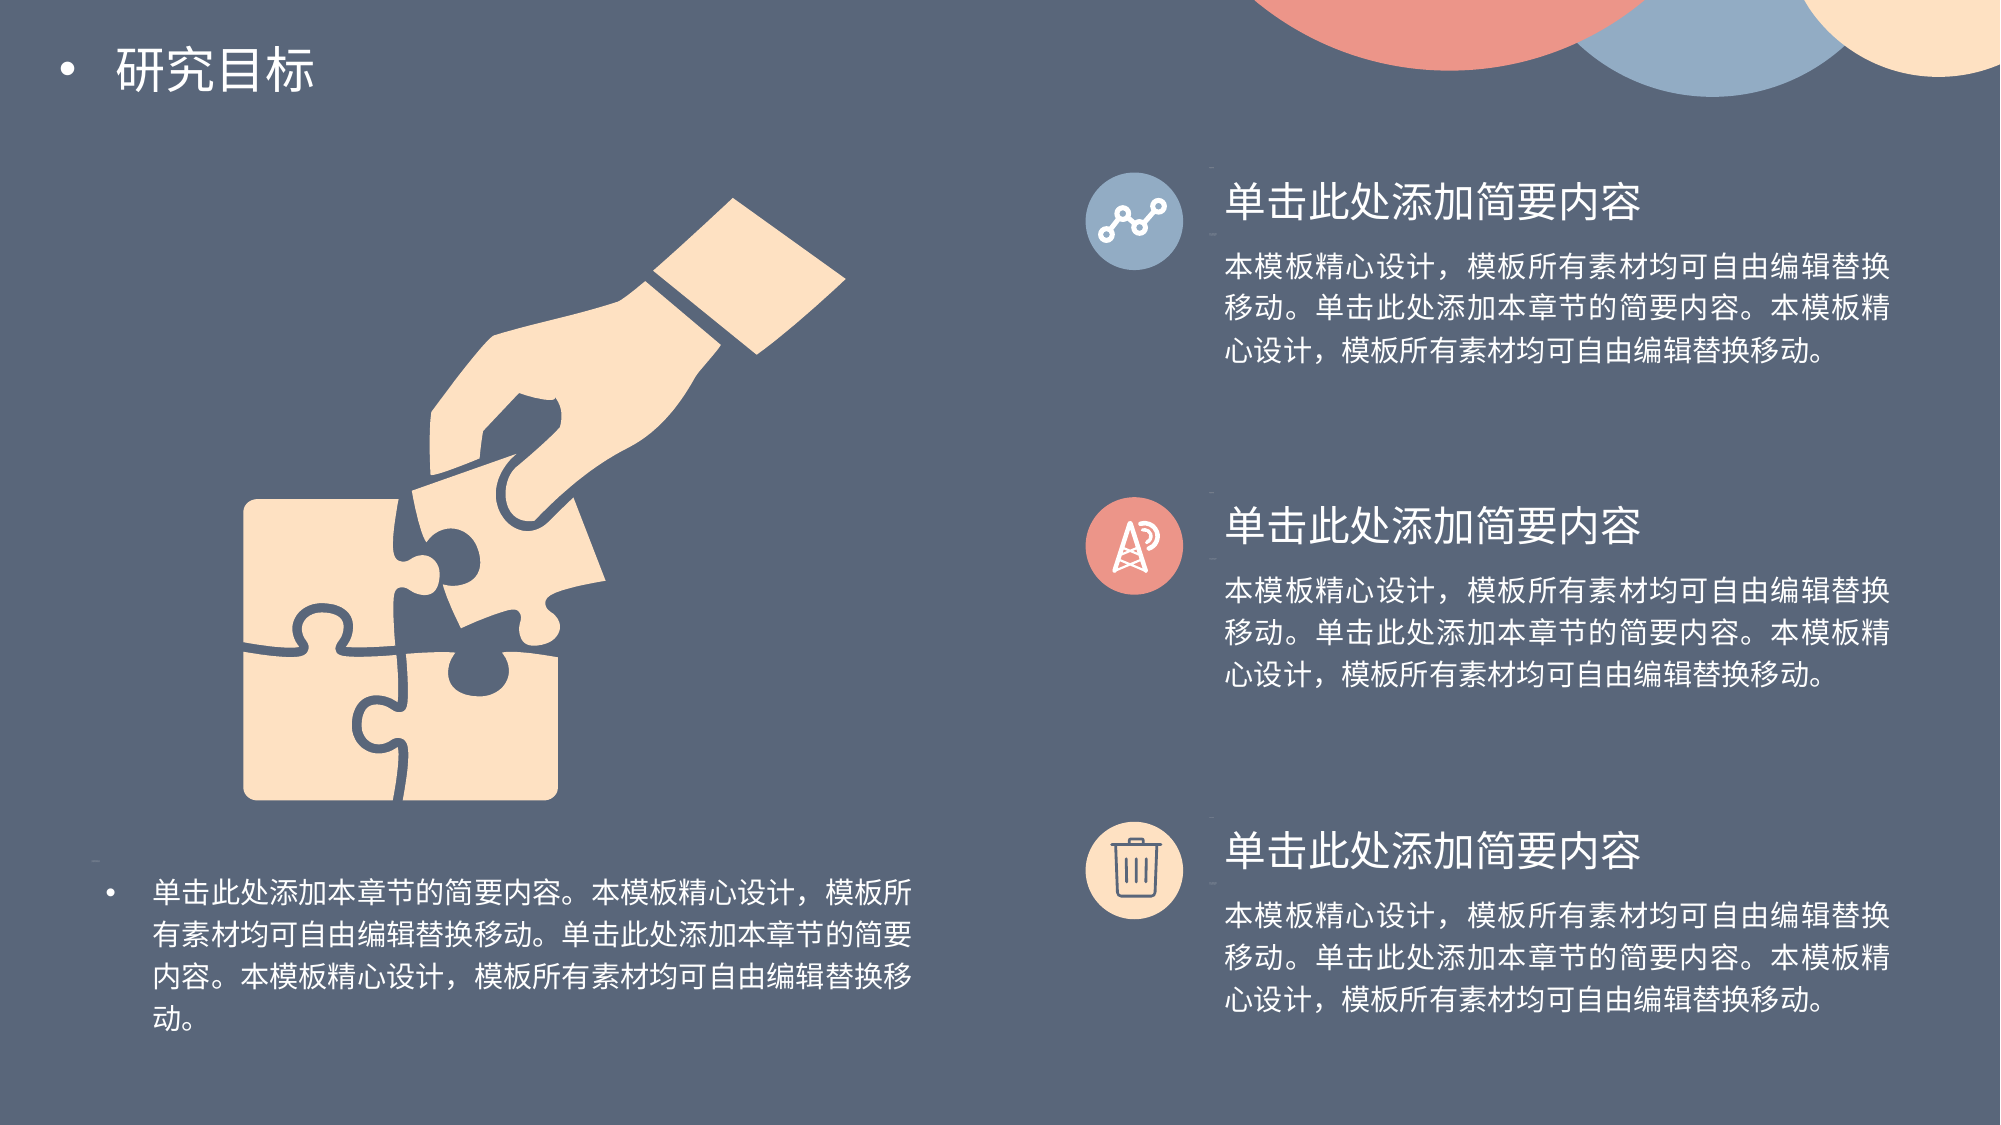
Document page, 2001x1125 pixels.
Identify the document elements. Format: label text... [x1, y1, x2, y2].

text_box 本模板精心设计，模板所有素材均可自由编辑替换移动。单击此处添加本章节的简要内容。本模板精心设计，模板所有素材均可自由编辑替换移动。 [1209, 882, 1907, 1024]
text_box 单击此处添加简要内容 [1209, 492, 1907, 558]
text_box 单击此处添加本章节的简要内容。本模板精心设计，模板所有素材均可自由编辑替换移动。单击此处添加本章节的简要内容。本模板精心设计，模板所有素材均可自由编辑替换移动。 [91, 860, 952, 1043]
text_box [411, 453, 606, 646]
text_box [243, 499, 440, 648]
text_box 单击此处添加简要内容 [1209, 817, 1907, 882]
text_box [1098, 197, 1167, 243]
text_box 研究目标 [58, 31, 396, 106]
text_box [1084, 820, 1185, 921]
text_box [429, 281, 721, 522]
text_box 本模板精心设计，模板所有素材均可自由编辑替换移动。单击此处添加本章节的简要内容。本模板精心设计，模板所有素材均可自由编辑替换移动。 [1209, 233, 1907, 375]
text_box [243, 612, 399, 801]
text_box 本模板精心设计，模板所有素材均可自由编辑替换移动。单击此处添加本章节的简要内容。本模板精心设计，模板所有素材均可自由编辑替换移动。 [1209, 558, 1907, 699]
text_box [1138, 520, 1160, 551]
text_box [1084, 496, 1185, 596]
text_box 单击此处添加简要内容 [1209, 167, 1907, 233]
text_box [1112, 521, 1148, 573]
text_box [361, 651, 558, 801]
text_box [653, 197, 846, 355]
text_box [1110, 837, 1163, 898]
text_box [1084, 171, 1185, 272]
